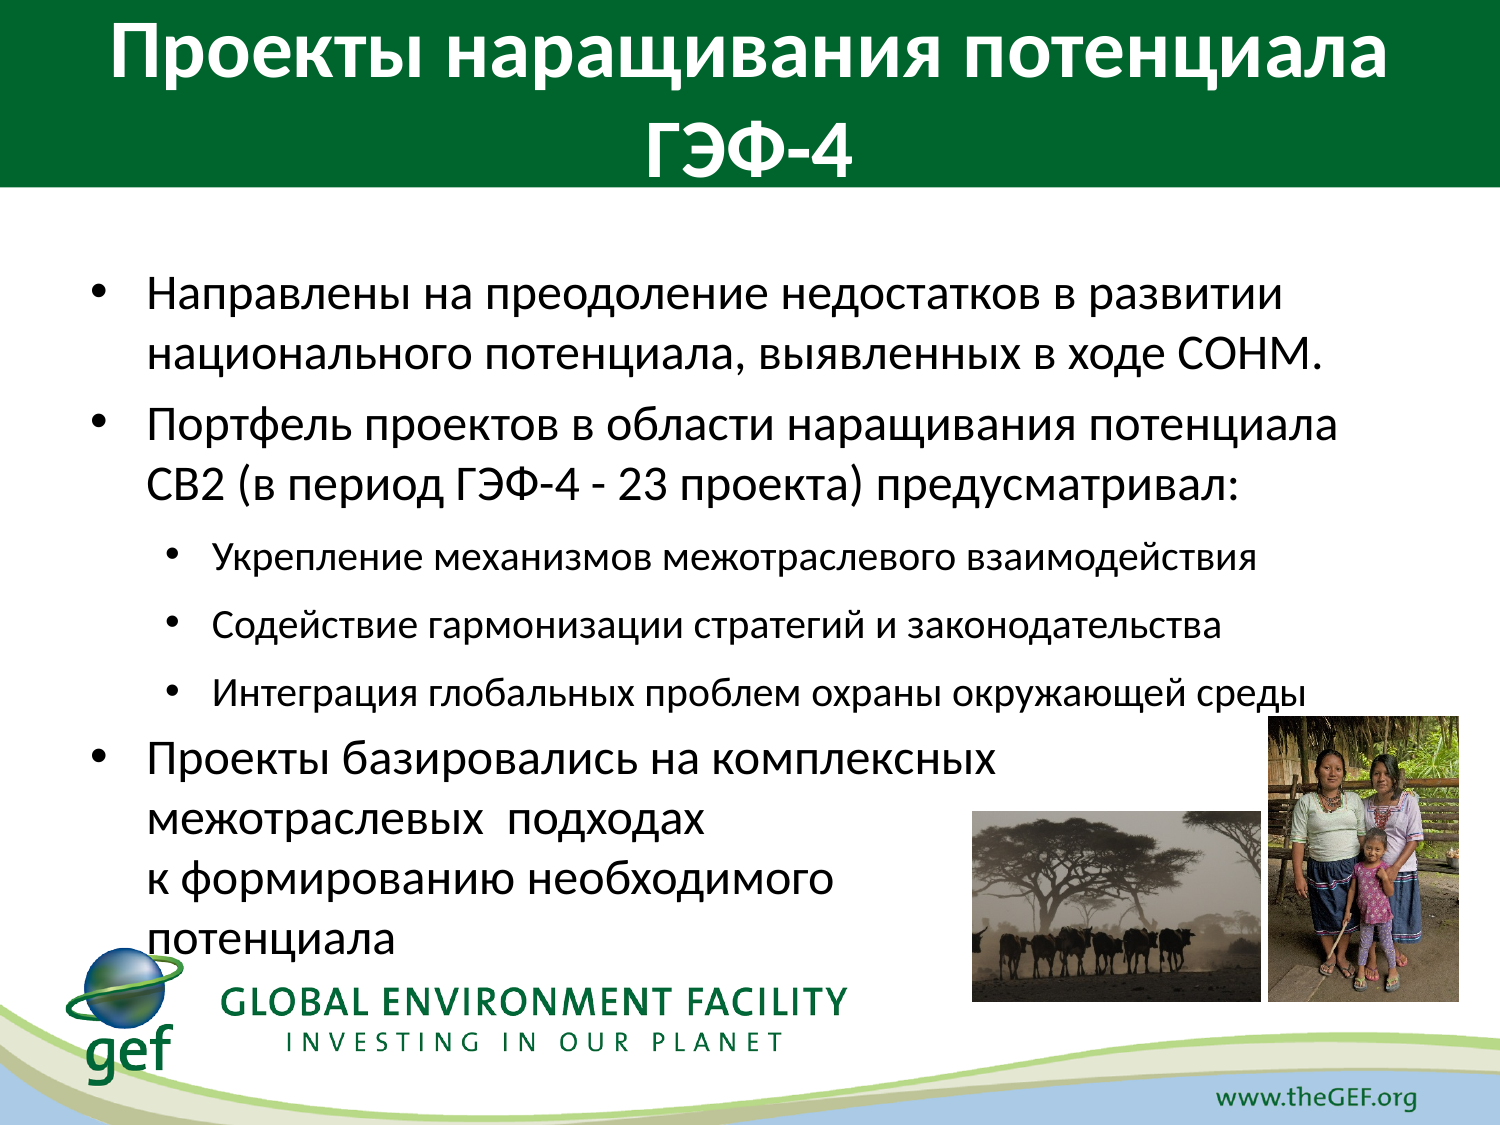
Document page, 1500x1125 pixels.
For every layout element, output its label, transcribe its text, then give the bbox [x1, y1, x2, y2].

text_box Проекты наращивания потенциала ГЭФ-4 [0, 0, 1500, 188]
picture [0, 716, 1500, 1125]
list Направлены на преодоление недостатков в развитии национального потенциала, выявленных в ходе СОНМ. Портфель проектов в области наращивания потенциала CB2 (в период ГЭФ-4 - 23 проекта) предусматривал: Укрепление механизмов межотраслевого взаимодействия Содействие гармонизации стратегий и законодательства Интеграция глобальных проблем охраны окружающей среды Проекты базировались на комплексных межотраслевых подходах к формированию необходимого потенциала [75, 188, 1425, 1000]
